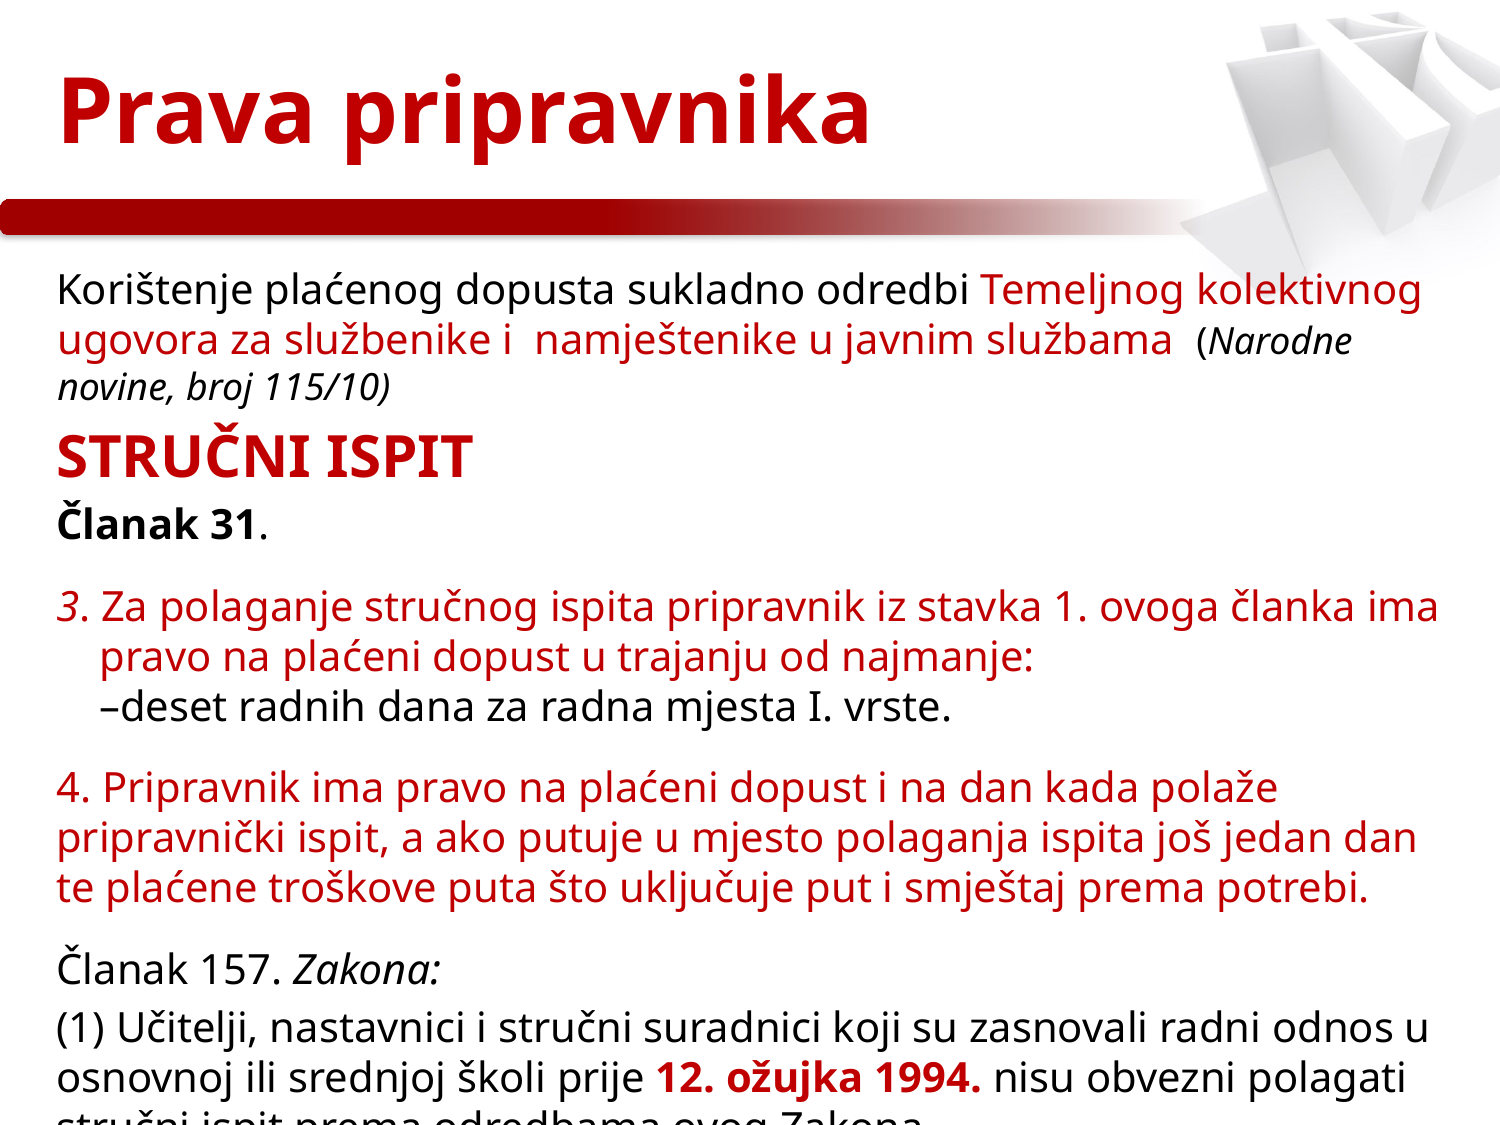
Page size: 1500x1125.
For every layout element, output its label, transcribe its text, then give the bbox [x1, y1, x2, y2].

picture [1171, 0, 1500, 307]
title Prava pripravnika [41, 31, 1450, 182]
list Korištenje plaćenog dopusta sukladno odredbi Temeljnog kolektivnog ugovora za službenike i namještenike u javnim službama (Narodne novine, broj 115/10) STRUČNI ISPIT Članak 31. 3. Za polaganje stručnog ispita pripravnik iz stavka 1. ovoga članka ima pravo na plaćeni dopust u trajanju od najmanje: –deset radnih dana za radna mjesta I. vrste. 4. Pripravnik ima pravo na plaćeni dopust i na dan kada polaže pripravnički ispit, a ako putuje u mjesto polaganja ispita još jedan dan te plaćene troškove puta što uključuje put i smještaj prema potrebi. Članak 157. Zakona: (1) Učitelji, nastavnici i stručni suradnici koji su zasnovali radni odnos u osnovnoj ili srednjoj školi prije 12. ožujka 1994. nisu obvezni polagati stručni ispit prema odredbama ovog Zakona. [41, 255, 1459, 1106]
